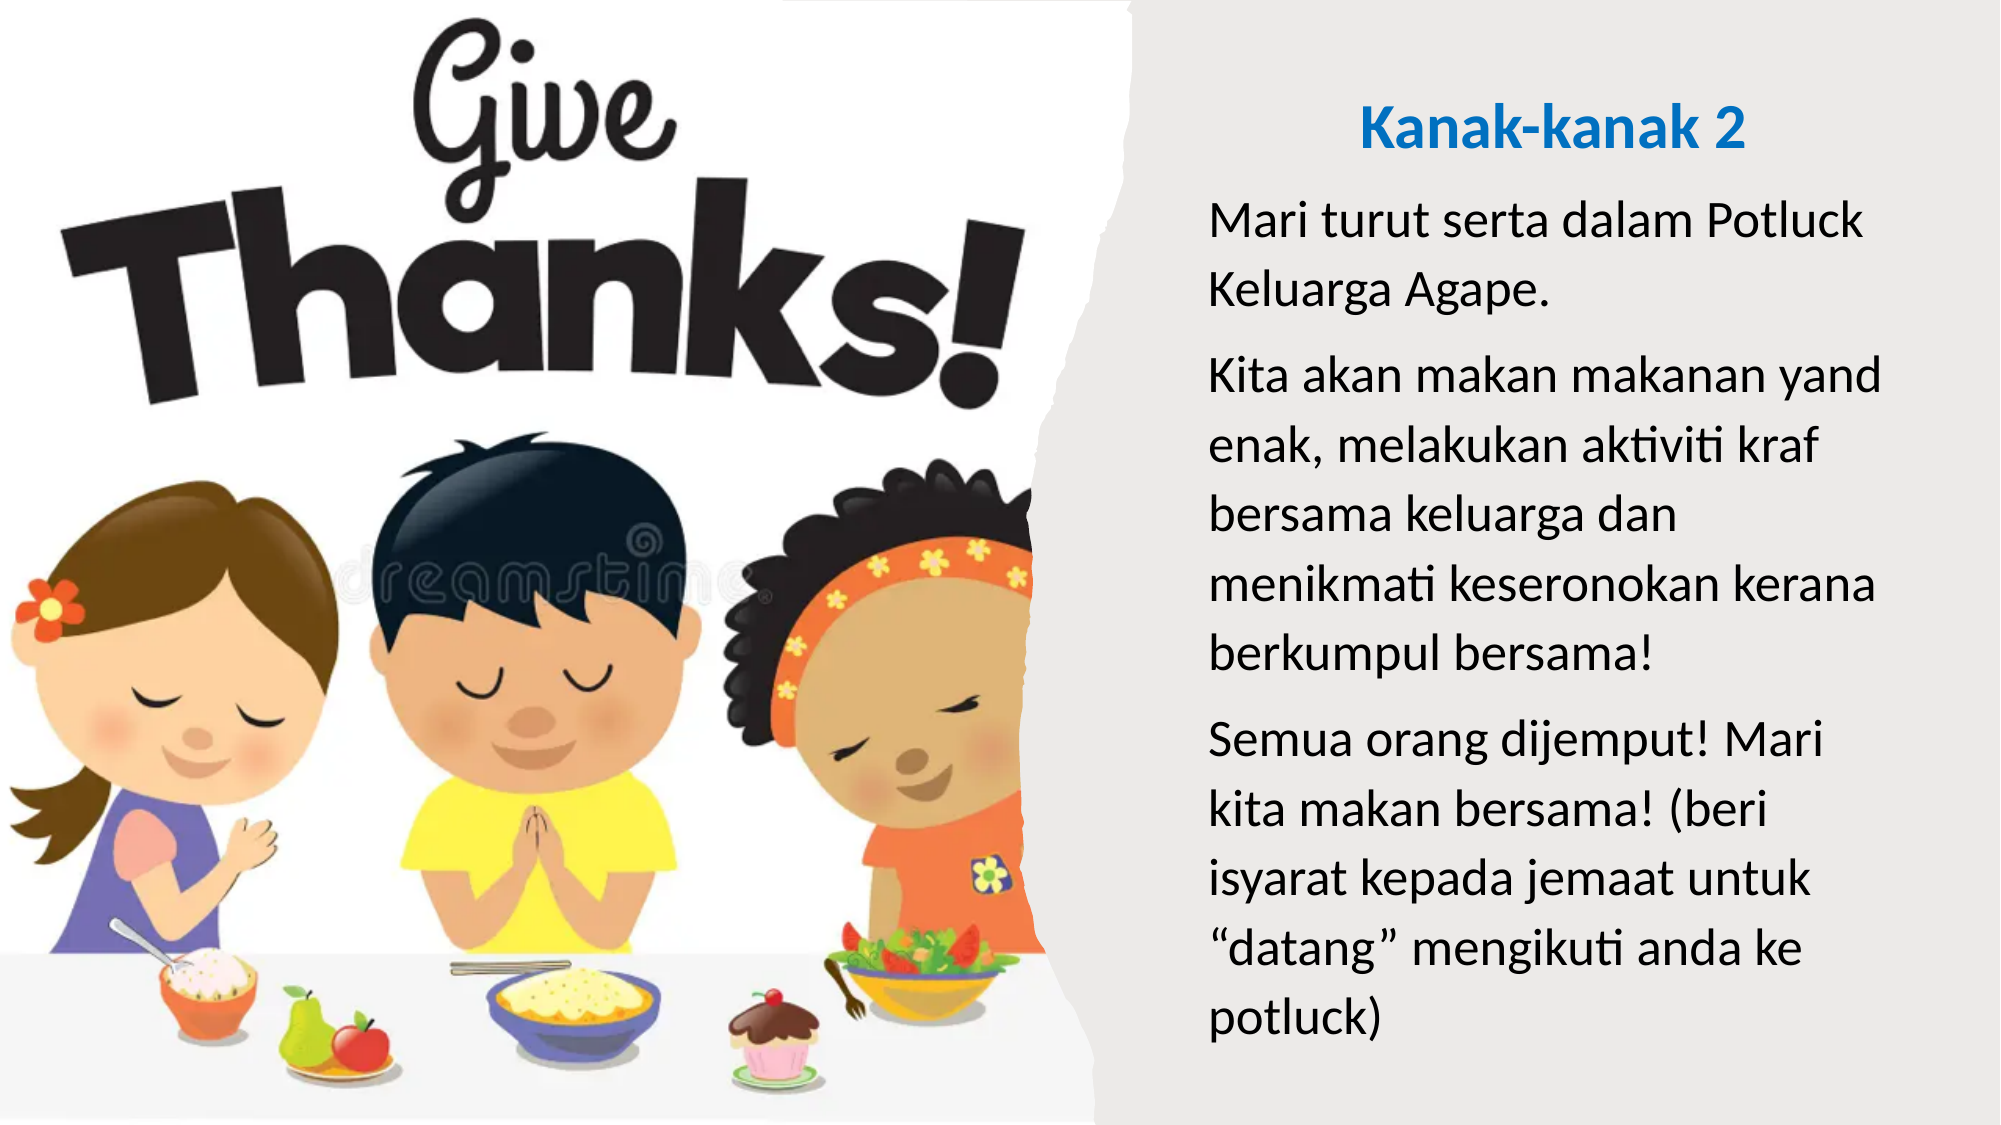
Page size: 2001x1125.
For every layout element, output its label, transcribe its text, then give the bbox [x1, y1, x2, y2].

picture [0, 0, 1133, 1125]
text_box [1133, 0, 2000, 1125]
list Kanak-kanak 2 Mari turut serta dalam Potluck Keluarga Agape. Kita akan makan makanan yand enak, melakukan aktiviti kraf bersama keluarga dan menikmati keseronokan kerana berkumpul bersama! Semua orang dijemput! Mari kita makan bersama! (beri isyarat kepada jemaat untuk “datang” mengikuti anda ke potluck) [1193, 69, 1915, 1058]
